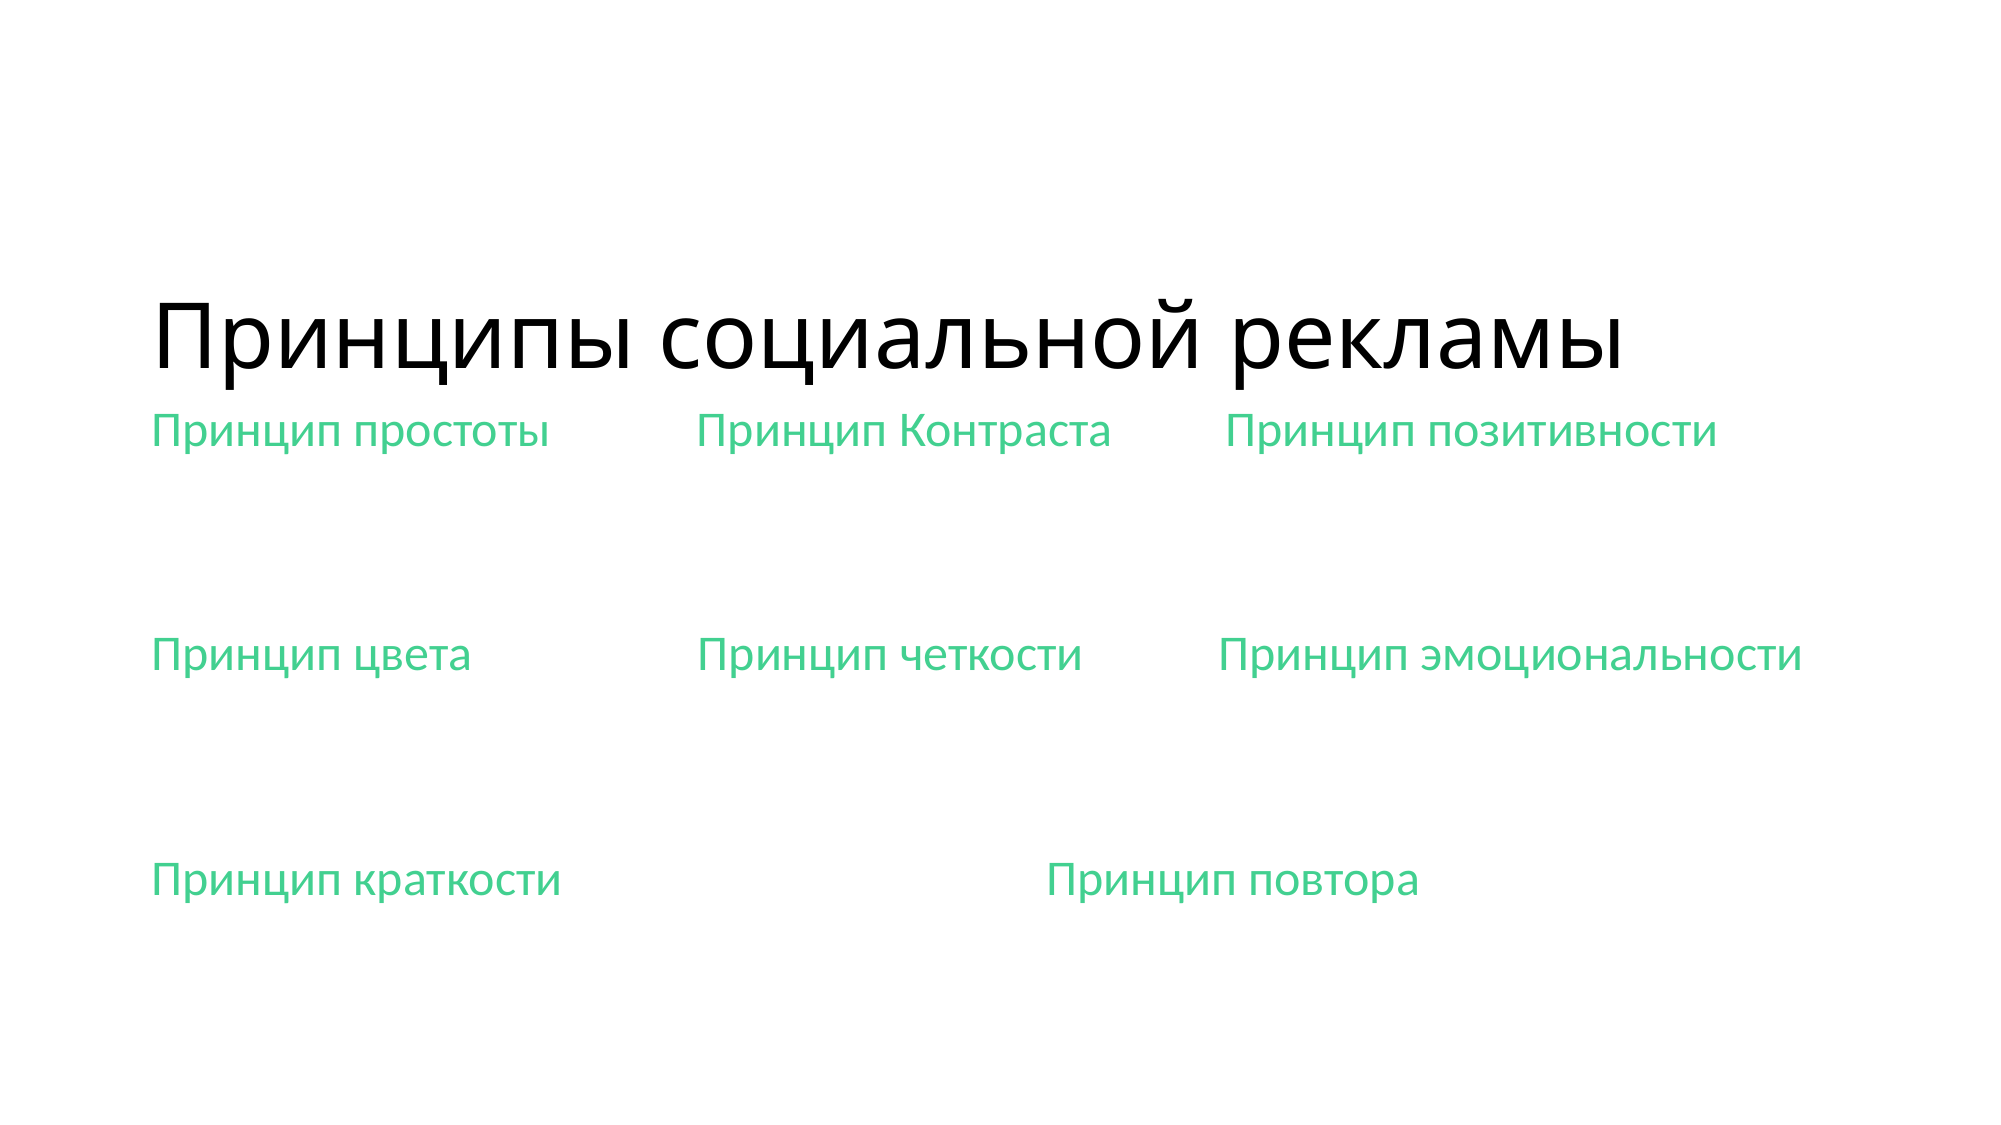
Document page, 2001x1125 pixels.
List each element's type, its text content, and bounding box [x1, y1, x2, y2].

list Принцип простоты Принцип Контраста Принцип позитивности Принцип цвета Принцип четкости Принцип эмоциональности Принцип краткости Принцип повтора [136, 395, 1862, 999]
title Принципы социальной рекламы [136, 280, 1862, 395]
